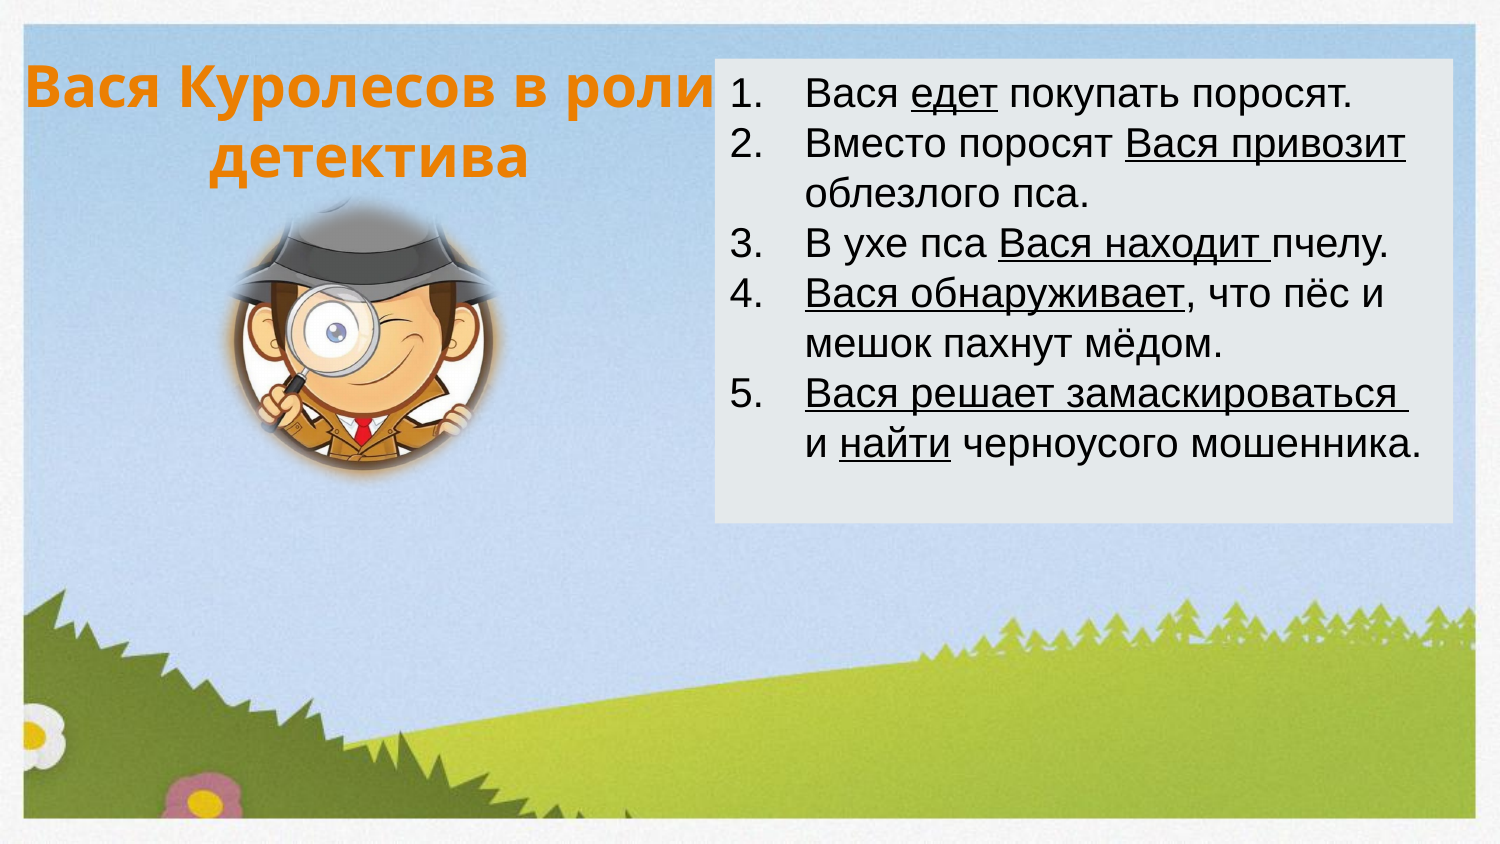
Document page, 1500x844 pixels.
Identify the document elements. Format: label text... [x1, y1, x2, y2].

text_box Вася Куролесов в роли детектива [0, 0, 741, 205]
text_box Вася едет покупать поросят. Вместо поросят Вася привозит облезлого пса. В ухе пса Вася находит пчелу. Вася обнаруживает, что пёс и мешок пахнут мёдом. Вася решает замаскироваться и найти черноусого мошенника. [714, 58, 1454, 524]
picture [0, 0, 1500, 844]
